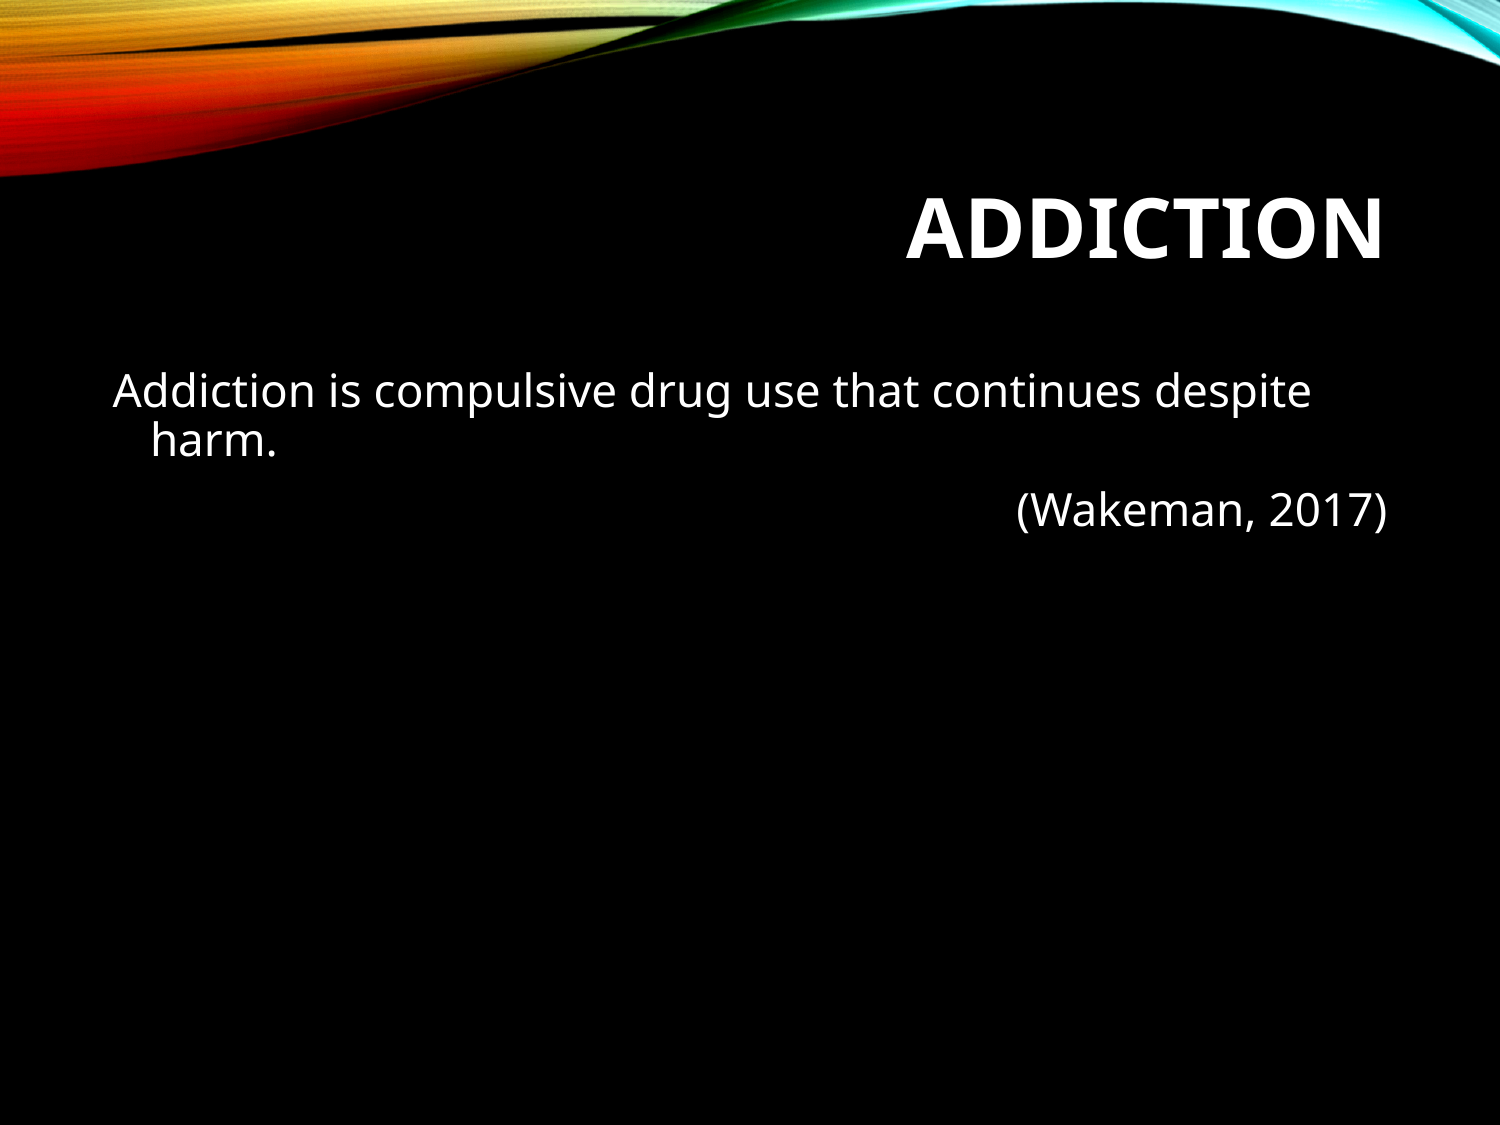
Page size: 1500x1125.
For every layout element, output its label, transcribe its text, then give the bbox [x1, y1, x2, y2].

title Addiction [356, 125, 1403, 338]
list Addiction is compulsive drug use that continues despite harm. (Wakeman, 2017) [97, 360, 1403, 1028]
picture [0, 0, 1500, 178]
